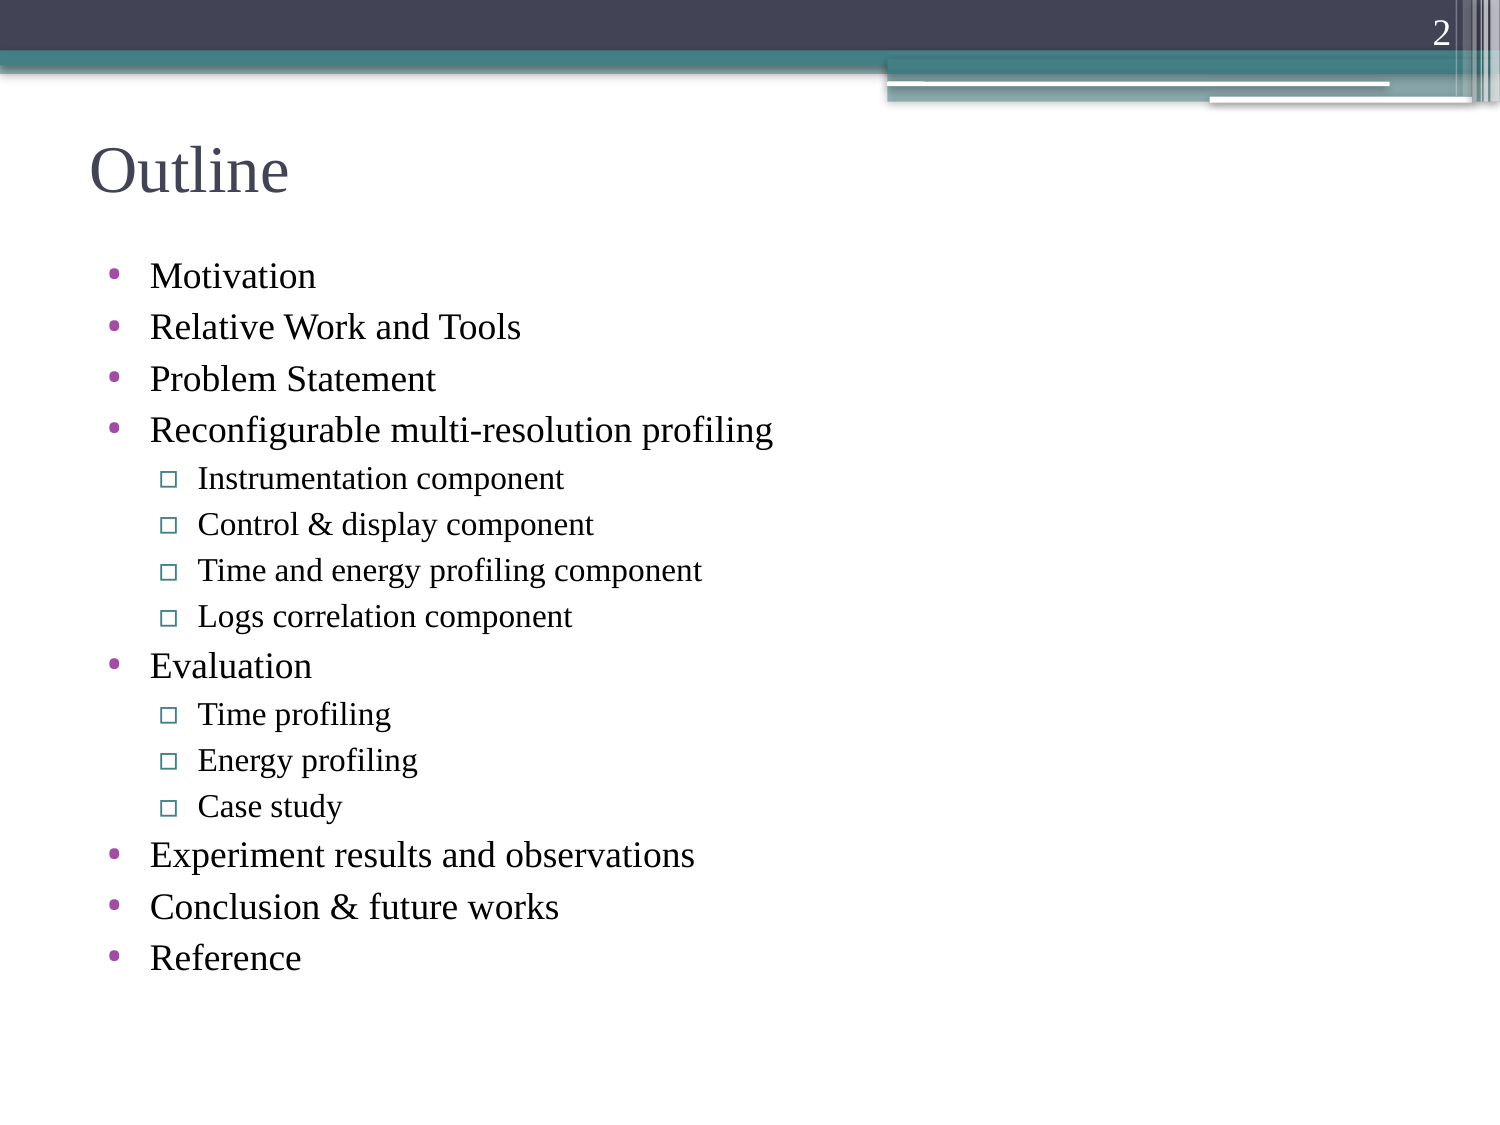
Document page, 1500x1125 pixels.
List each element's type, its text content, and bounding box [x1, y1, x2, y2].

slide_number 2 [1341, 0, 1466, 61]
list Motivation Relative Work and Tools Problem Statement Reconfigurable multi-resolution profiling Instrumentation component Control & display component Time and energy profiling component Logs correlation component Evaluation Time profiling Energy profiling Case study Experiment results and observations Conclusion & future works Reference [75, 243, 1425, 1094]
title Outline [75, 78, 1425, 243]
